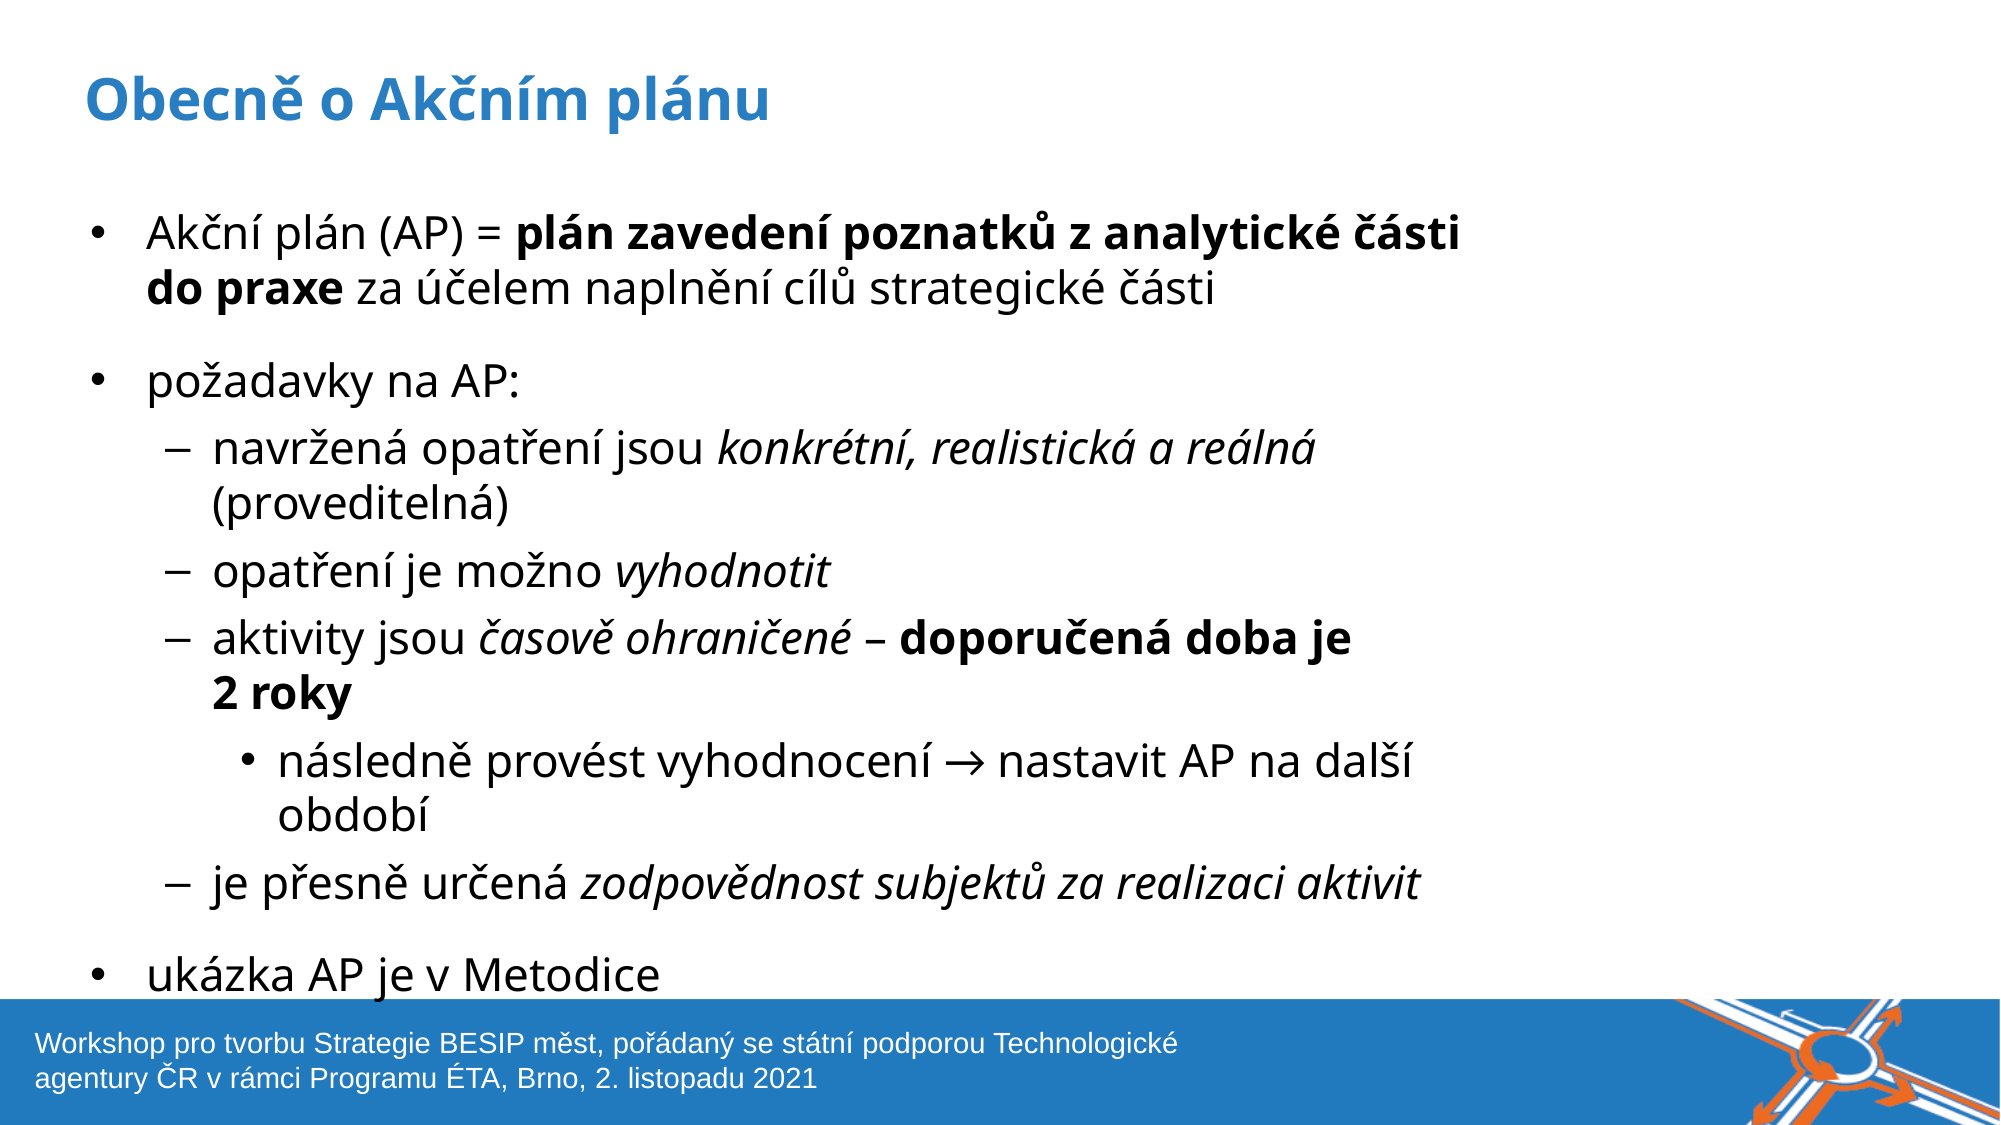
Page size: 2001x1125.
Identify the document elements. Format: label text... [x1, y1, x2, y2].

text_box Akční plán (AP) = plán zavedení poznatků z analytické části do praxe za účelem naplnění cílů strategické části požadavky na AP: navržená opatření jsou konkrétní, realistická a reálná (proveditelná) opatření je možno vyhodnotit aktivity jsou časově ohraničené – doporučená doba je 2 roky následně provést vyhodnocení → nastavit AP na další období je přesně určená zodpovědnost subjektů za realizaci aktivit ukázka AP je v Metodice [75, 196, 1491, 1009]
picture [0, 999, 2000, 1125]
text_box Workshop pro tvorbu Strategie BESIP měst, pořádaný se státní podporou Technologické agentury ČR v rámci Programu ÉTA, Brno, 2. listopadu 2021 [19, 1017, 1245, 1103]
text_box Obecně o Akčním plánu [69, 54, 1497, 140]
